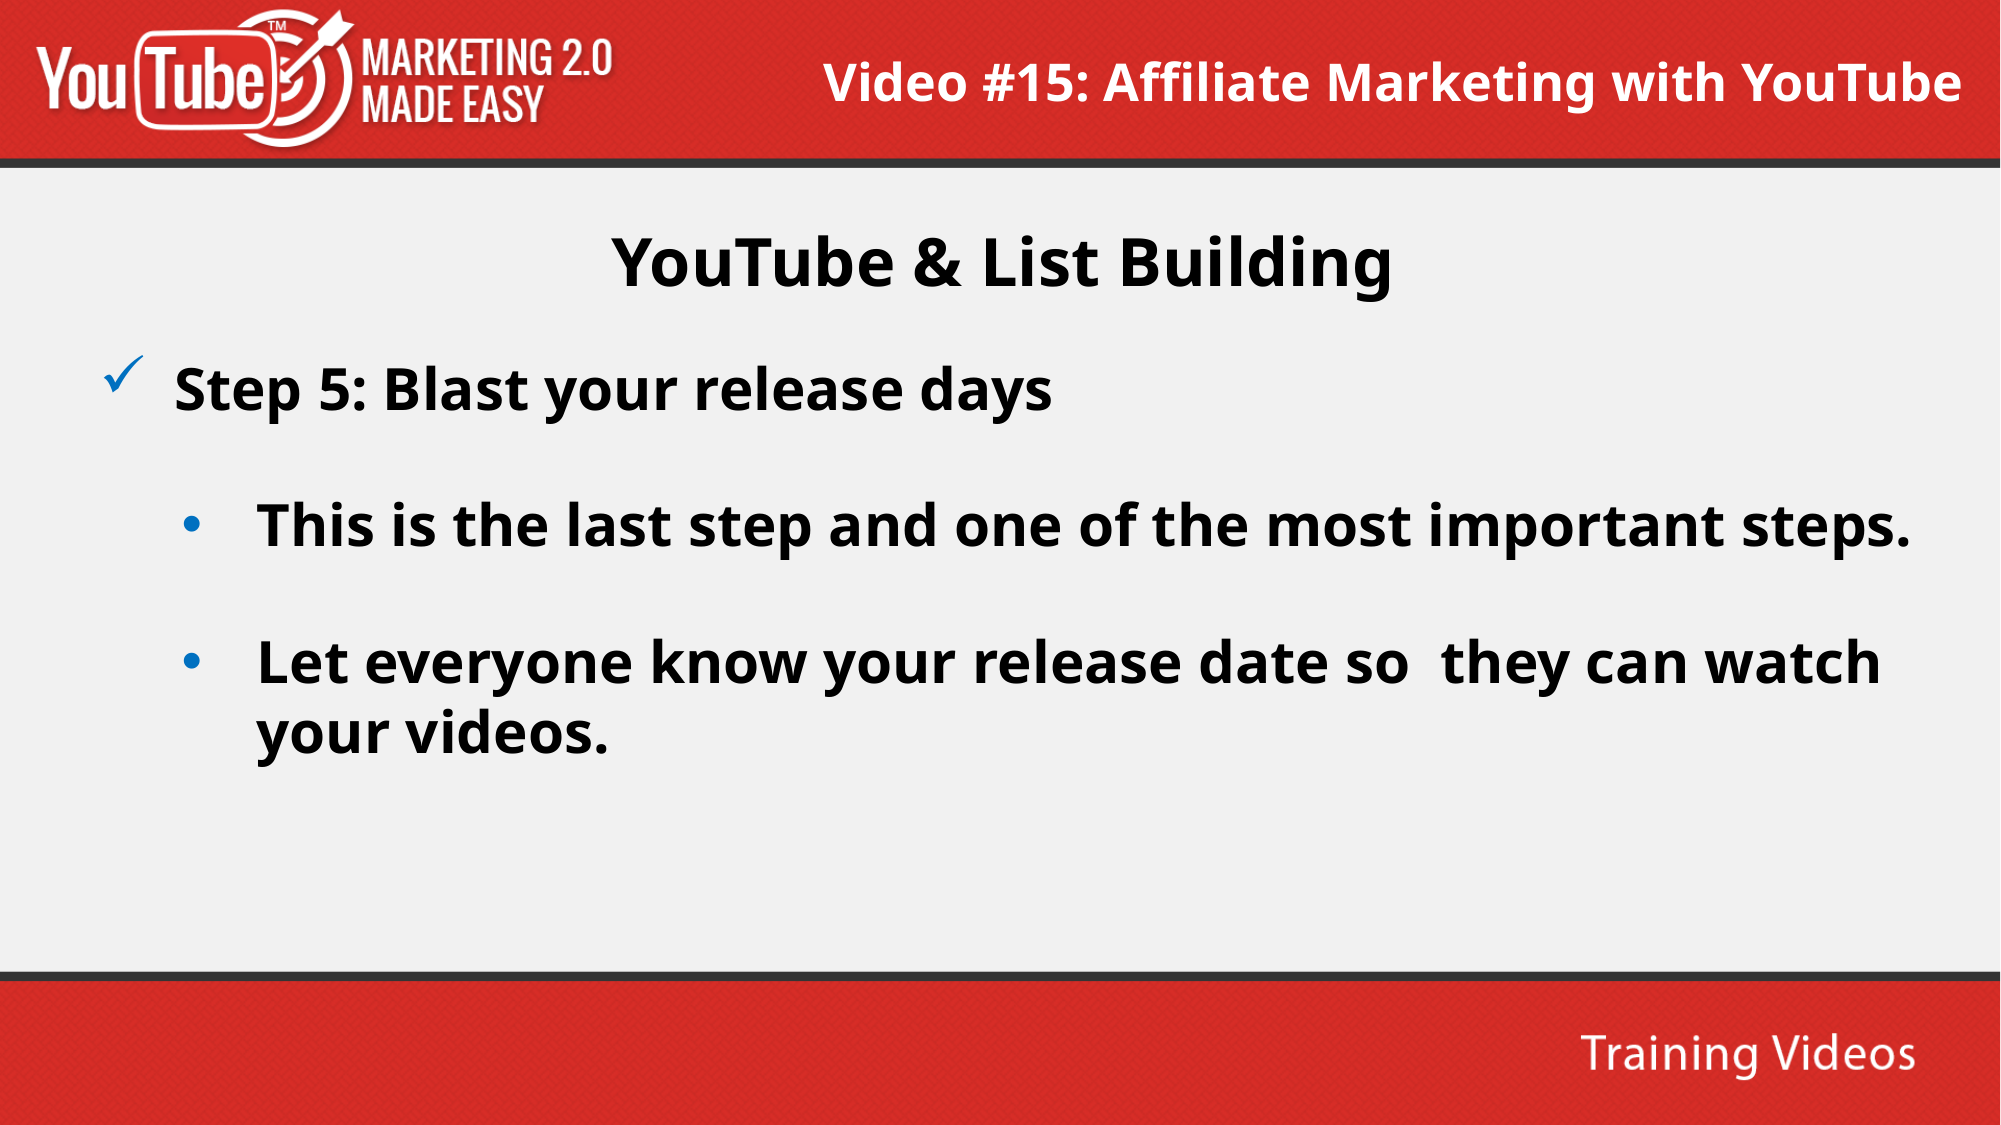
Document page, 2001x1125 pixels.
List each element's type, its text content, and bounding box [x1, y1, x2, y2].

text_box Let everyone know your release date so they can watch your videos. [166, 617, 1937, 773]
text_box YouTube & List Building [84, 212, 1922, 307]
text_box Step 5: Blast your release days [84, 344, 1939, 429]
picture [0, 0, 2001, 1125]
text_box Video #15: Affiliate Marketing with YouTube [725, 41, 1979, 119]
text_box This is the last step and one of the most important steps. [166, 480, 1940, 566]
